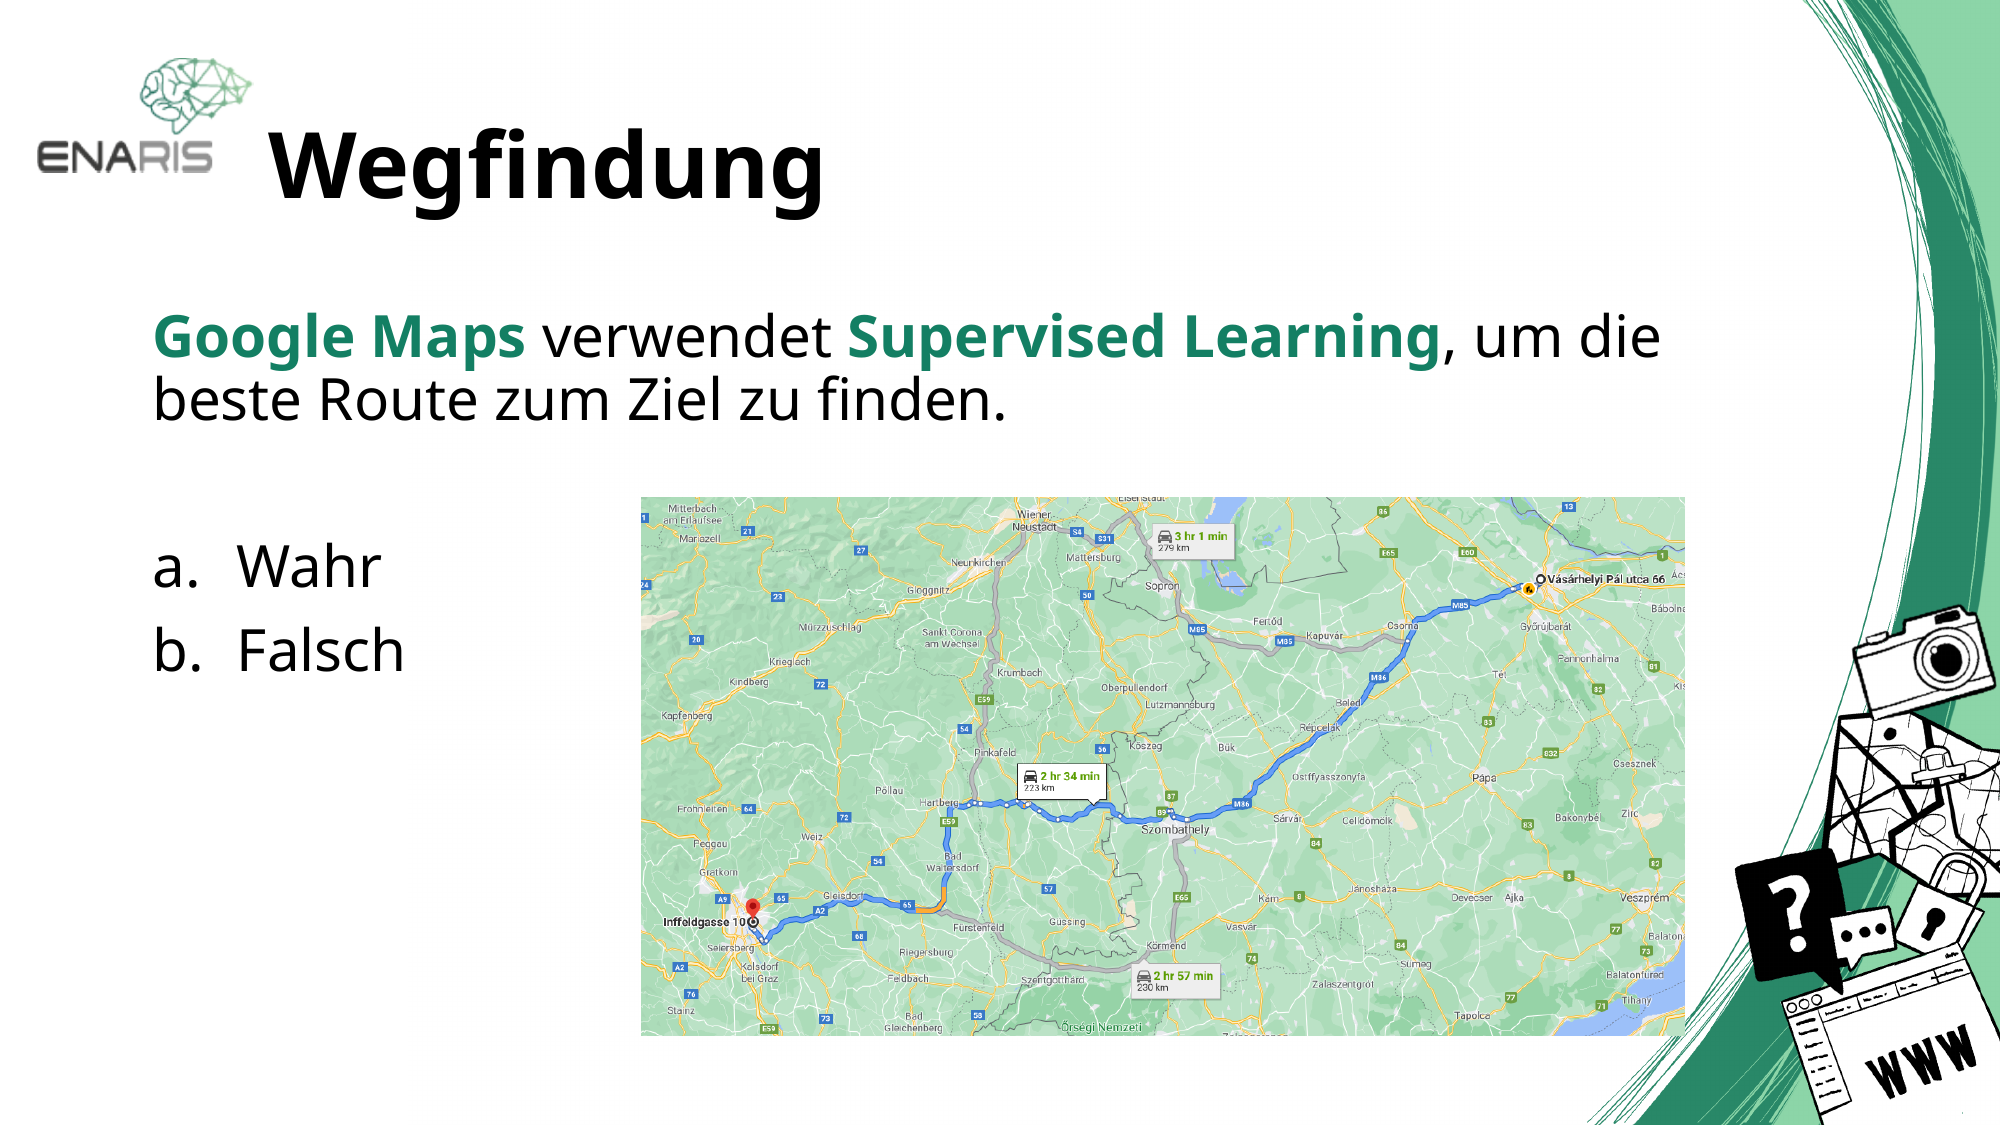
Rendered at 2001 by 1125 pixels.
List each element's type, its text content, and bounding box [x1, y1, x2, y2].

title Wegfindung [253, 59, 1863, 278]
picture [37, 58, 254, 173]
list Google Maps verwendet Supervised Learning, um die beste Route zum Ziel zu finden. Wahr Falsch [137, 299, 1731, 1014]
picture [408, 0, 2000, 1125]
